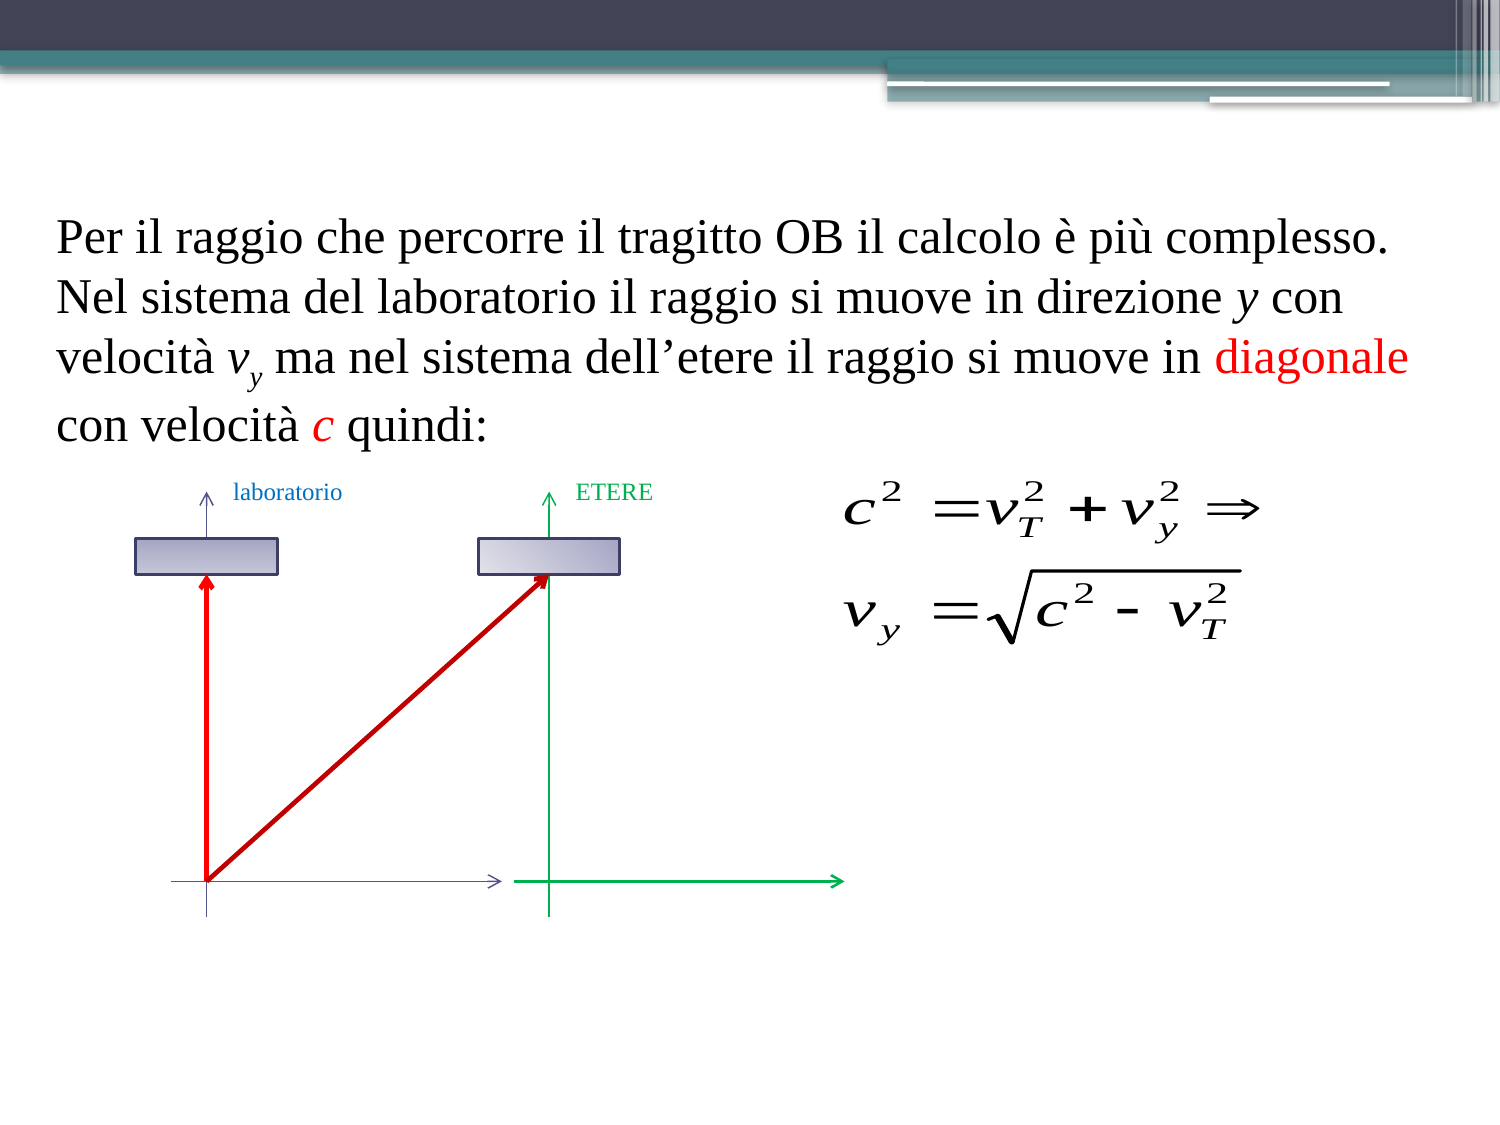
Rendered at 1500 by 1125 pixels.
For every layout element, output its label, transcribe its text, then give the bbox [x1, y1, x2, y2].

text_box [135, 467, 503, 918]
text_box Per il raggio che percorre il tragitto OB il calcolo è più complesso. Nel sistema del laboratorio il raggio si muove in direzione y con velocità vy ma nel sistema dell’etere il raggio si muove in diagonale con velocità c quindi: [41, 196, 1447, 460]
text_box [832, 467, 1290, 657]
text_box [513, 467, 845, 918]
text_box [206, 574, 550, 882]
